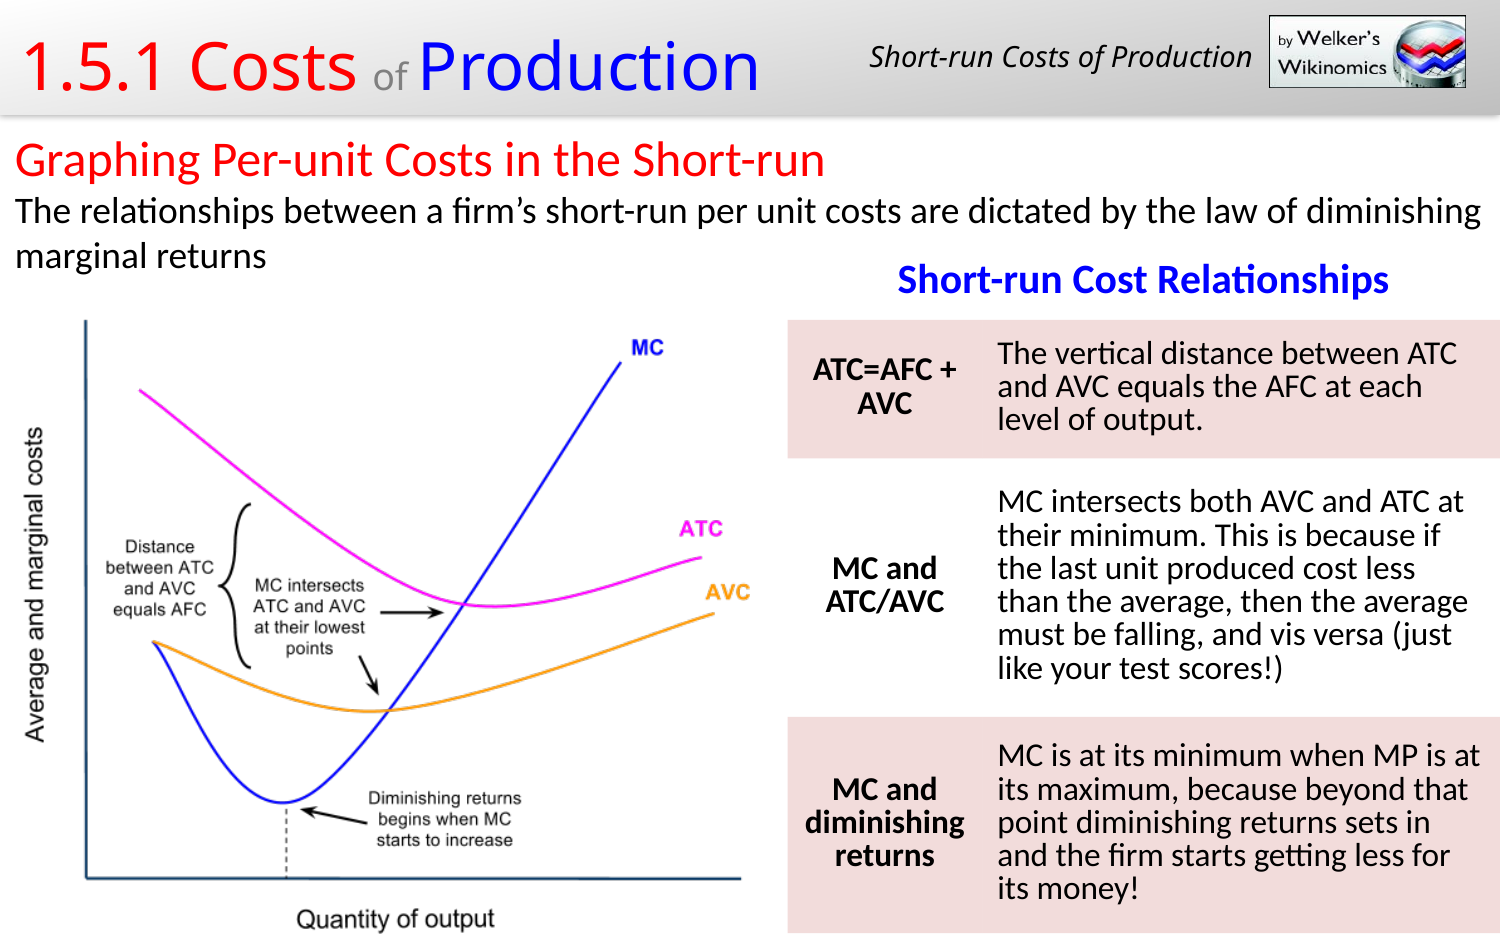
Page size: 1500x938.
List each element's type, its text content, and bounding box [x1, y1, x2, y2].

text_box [0, 0, 1500, 115]
text_box Graphing Per-unit Costs in the Short-run The relationships between a firm’s short-run per unit costs are dictated by the law of diminishing marginal returns [0, 123, 1500, 284]
table_cell MC and diminishing returns [788, 717, 982, 933]
table_cell ATC=AFC + AVC [788, 320, 982, 458]
picture [0, 305, 751, 934]
table_cell The vertical distance between ATC and AVC equals the AFC at each level of output. [982, 320, 1500, 458]
table_cell MC intersects both AVC and ATC at their minimum. This is because if the last unit produced cost less than the average, then the average must be falling, and vis versa (just like your test scores!) [982, 458, 1500, 717]
table_header Short-run Cost Relationships [788, 284, 1500, 320]
table_cell MC and ATC/AVC [788, 458, 982, 717]
table_cell MC is at its minimum when MP is at its maximum, because beyond that point diminishing returns sets in and the firm starts getting less for its money! [982, 717, 1500, 933]
